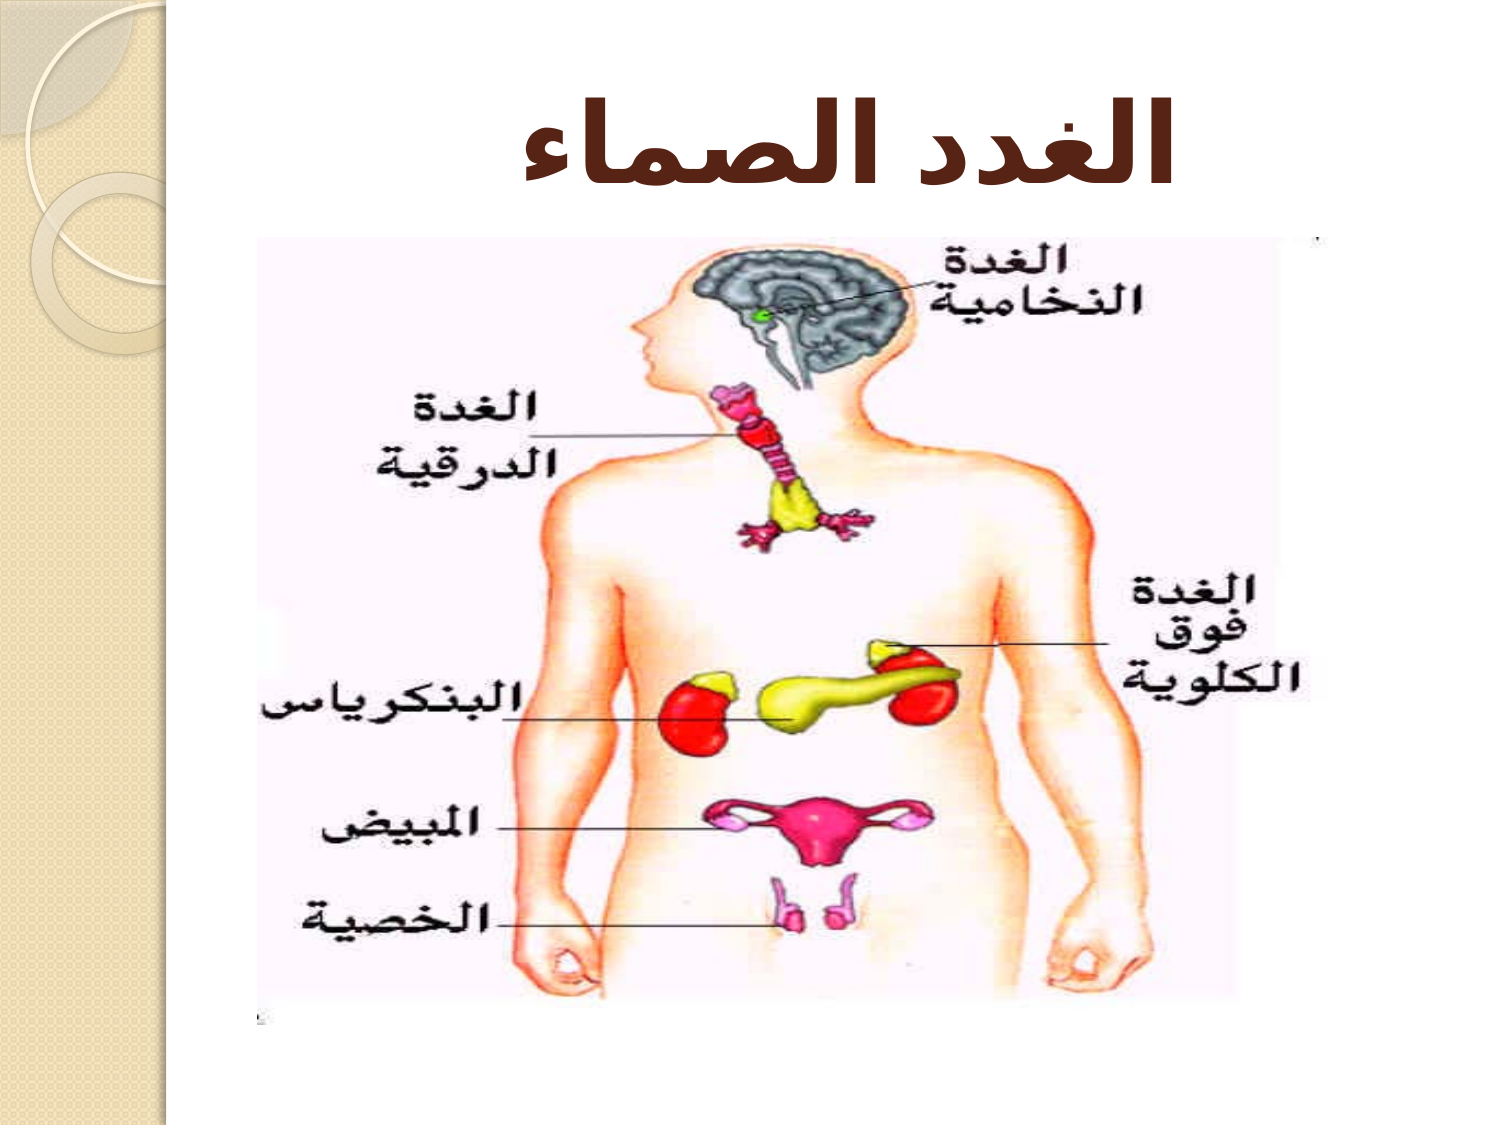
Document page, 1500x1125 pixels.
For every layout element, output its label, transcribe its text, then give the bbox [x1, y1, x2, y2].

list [257, 237, 1407, 1026]
title الغدد الصماء [235, 45, 1466, 233]
